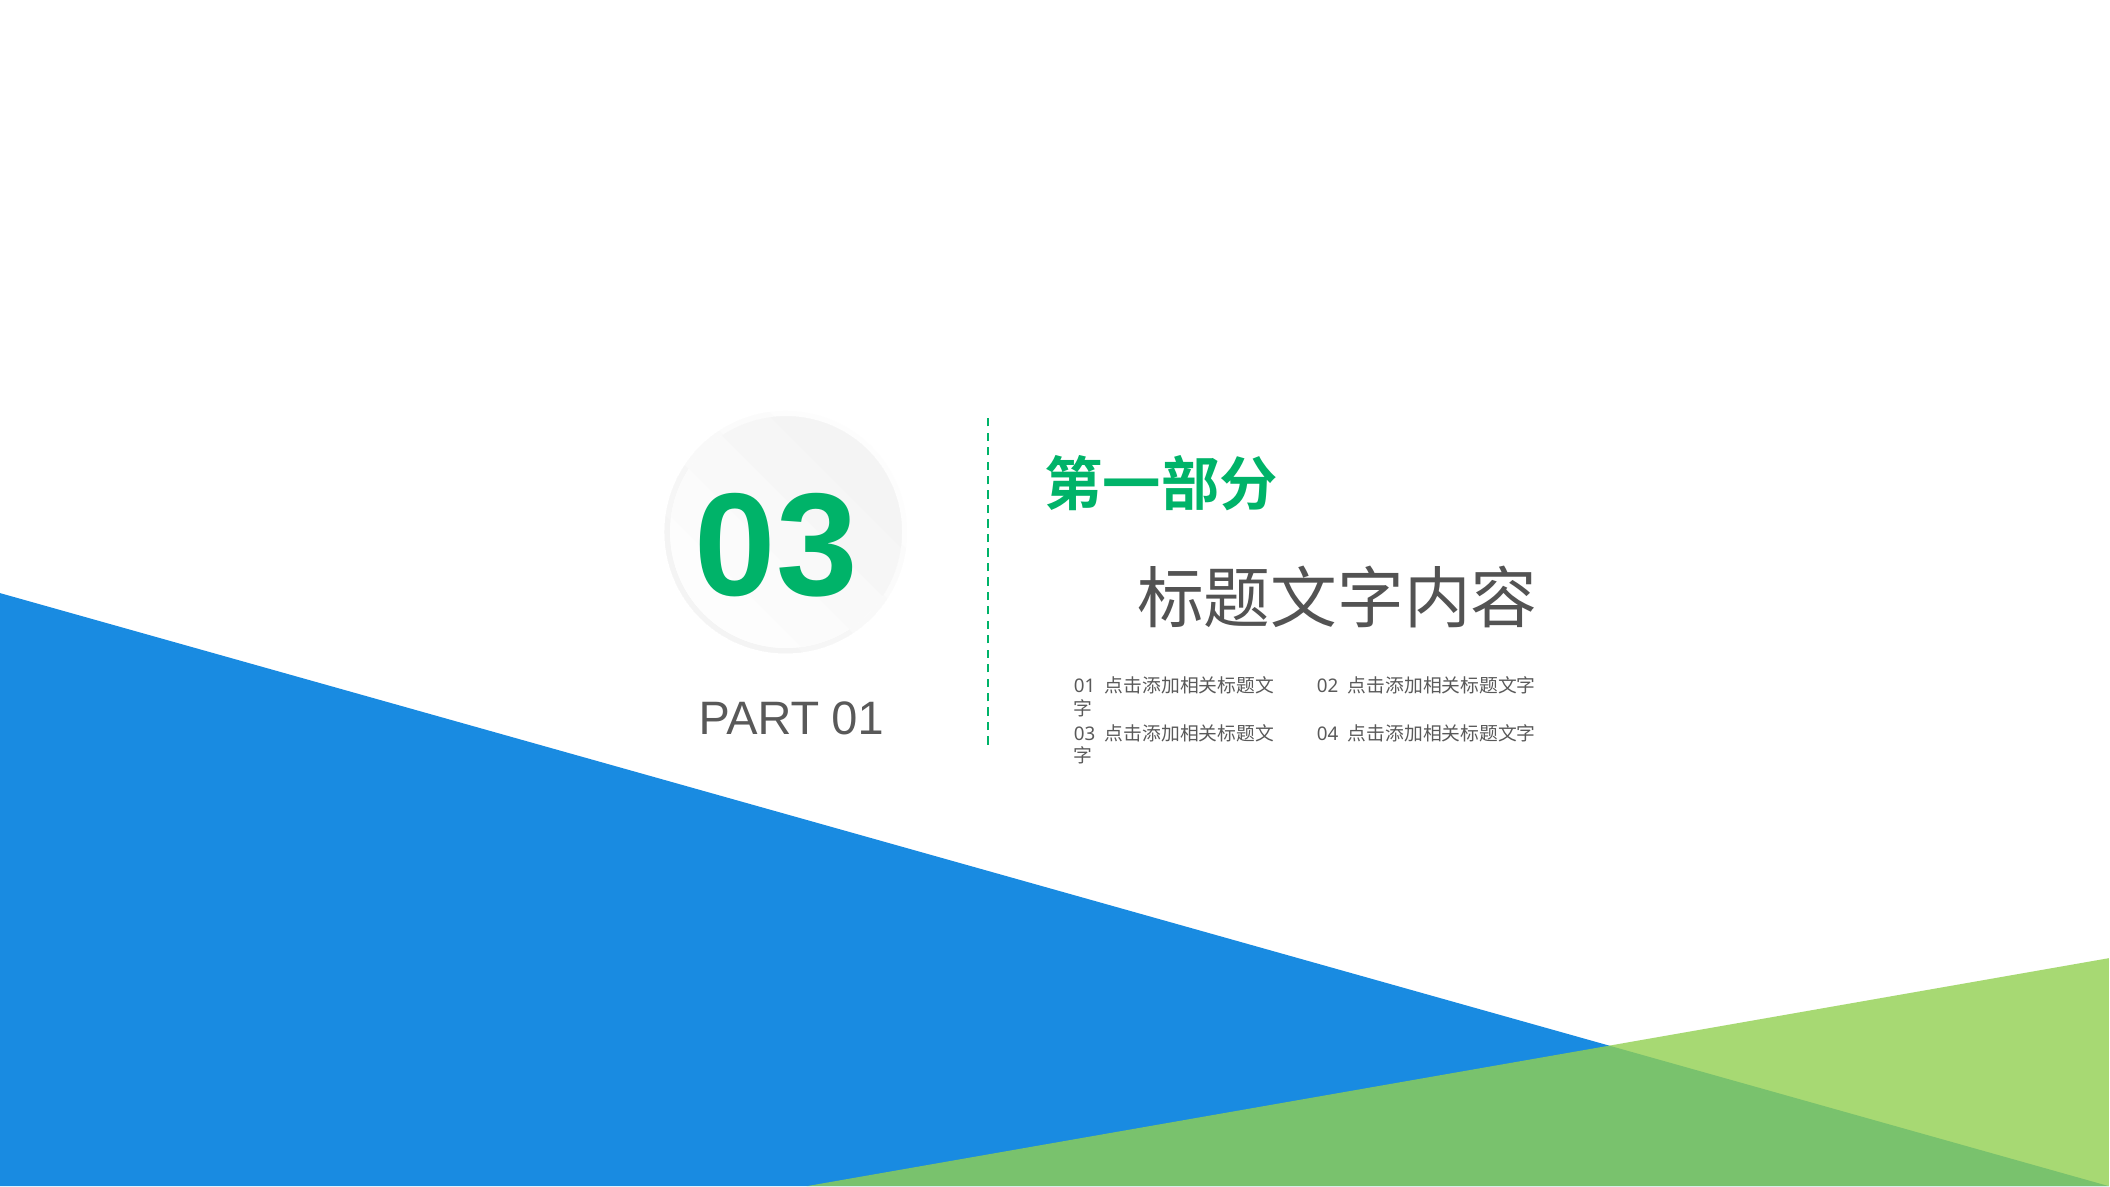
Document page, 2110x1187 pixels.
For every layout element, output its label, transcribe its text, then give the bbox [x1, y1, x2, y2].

text_box PART 01 [698, 687, 907, 745]
text_box 03 点击添加相关标题文字 [1060, 714, 1306, 774]
text_box [0, 592, 1608, 1187]
text_box 02 点击添加相关标题文字 [1302, 666, 1560, 704]
text_box 01 点击添加相关标题文字 [1060, 666, 1306, 714]
text_box 04 点击添加相关标题文字 [1302, 714, 1560, 751]
text_box 第一部分 标题文字内容 [1010, 439, 1568, 651]
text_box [664, 410, 907, 654]
text_box [806, 956, 2110, 1187]
